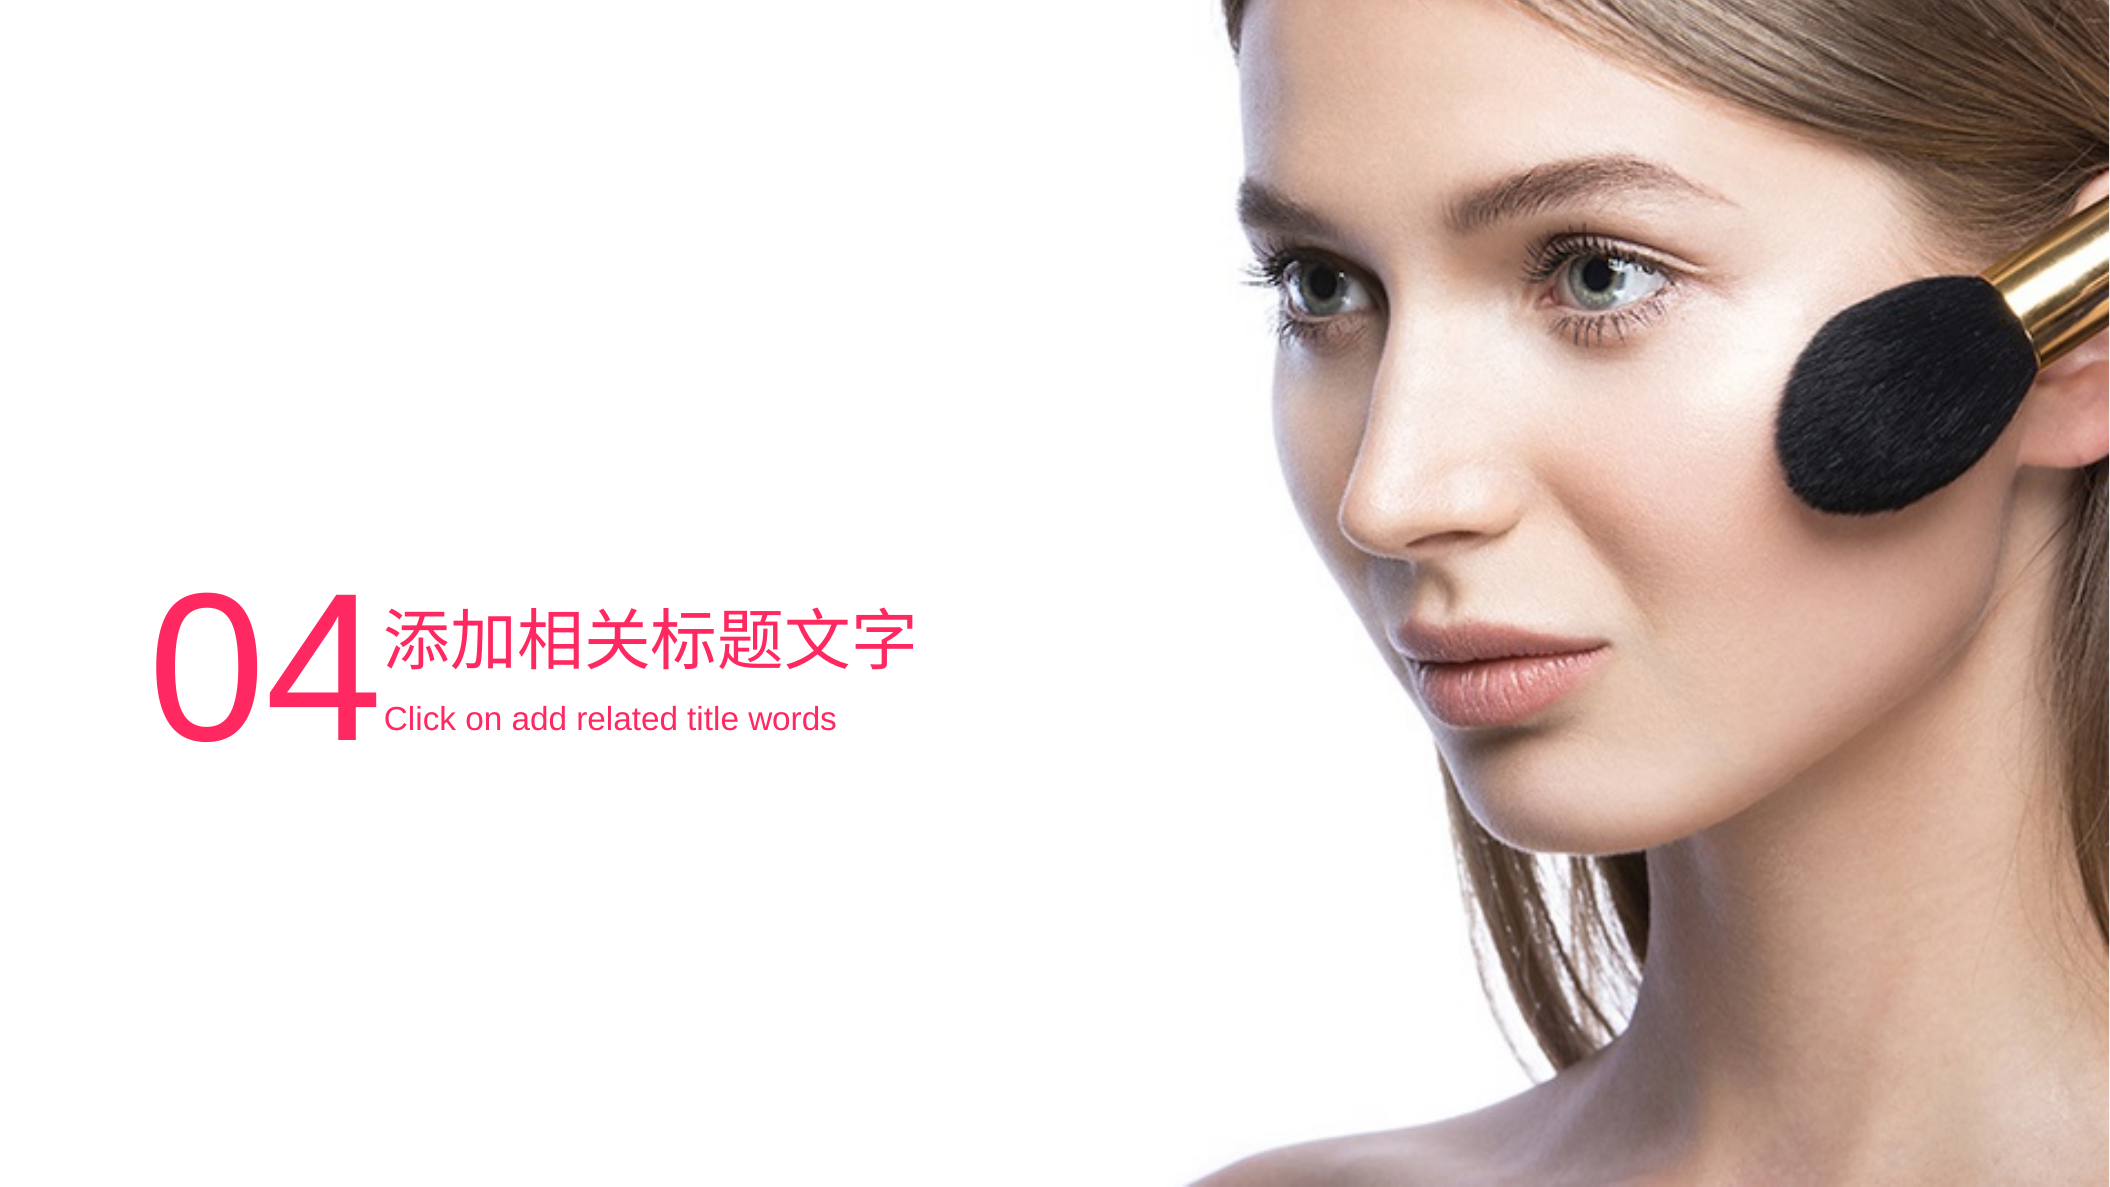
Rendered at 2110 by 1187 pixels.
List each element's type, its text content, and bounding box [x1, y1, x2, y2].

text_box Click on add related title words [383, 701, 989, 738]
text_box [0, 0, 2110, 1187]
text_box 04 [148, 529, 383, 783]
text_box 添加相关标题文字 [383, 606, 937, 679]
